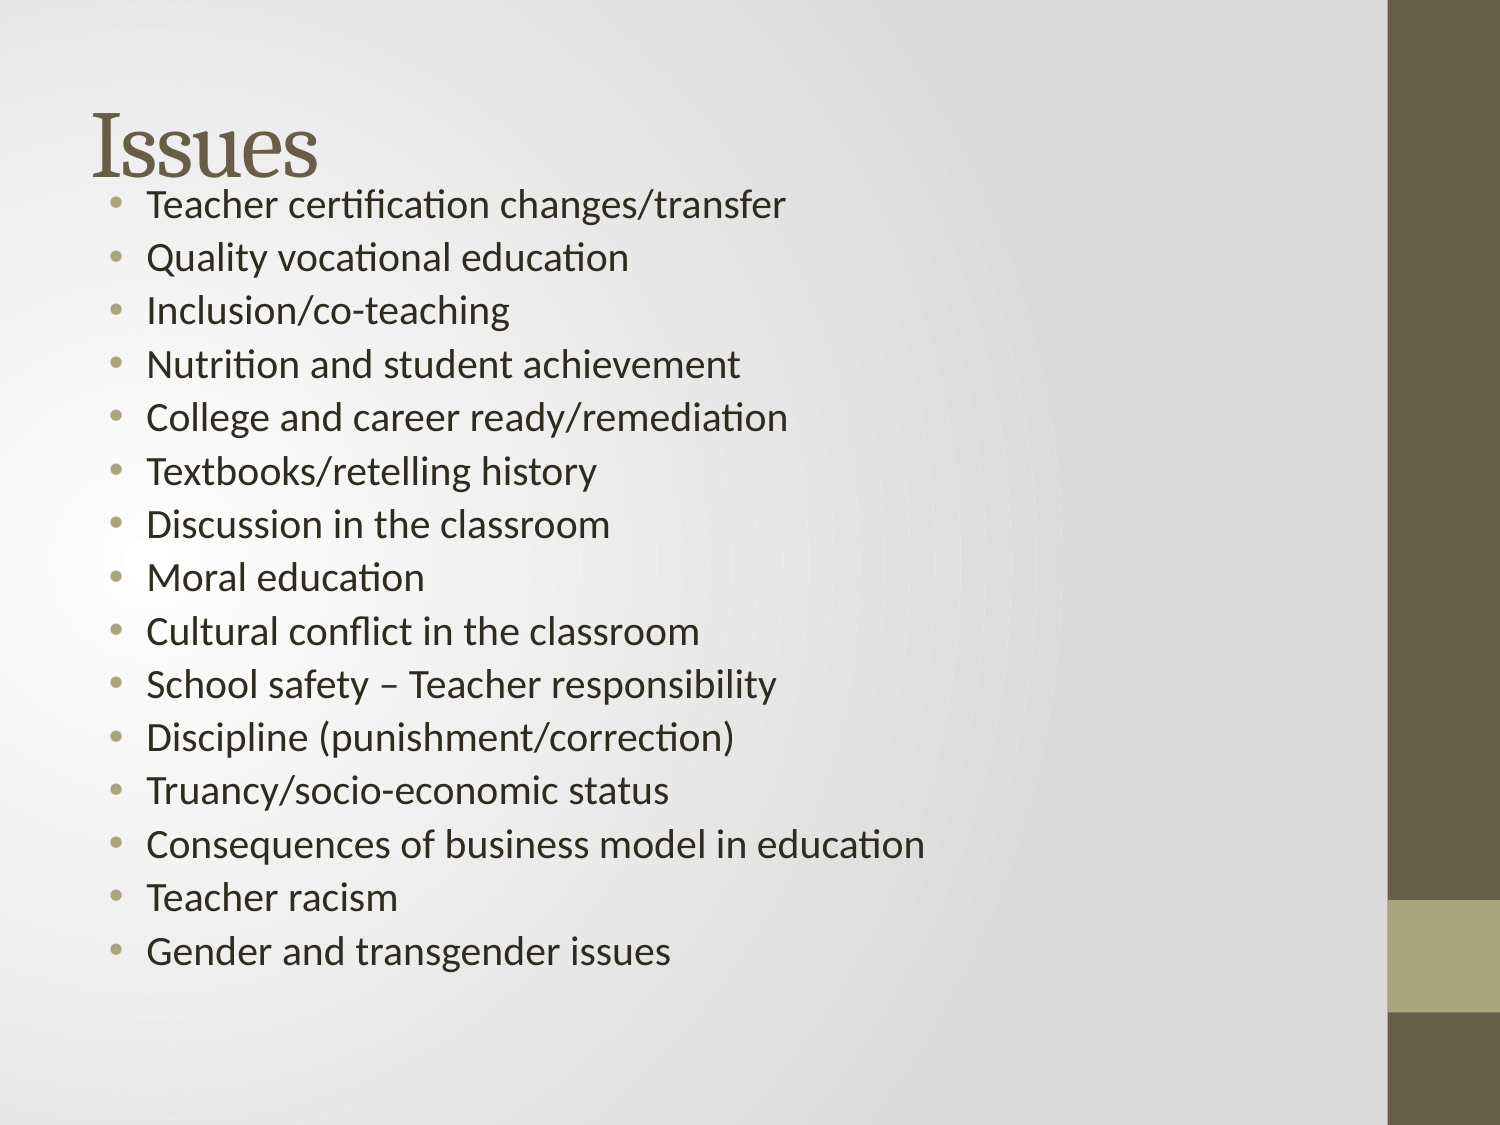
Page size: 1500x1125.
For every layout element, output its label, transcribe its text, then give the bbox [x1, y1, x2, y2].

title Issues [75, 45, 1325, 174]
list Teacher certification changes/transfer Quality vocational education Inclusion/co-teaching Nutrition and student achievement College and career ready/remediation Textbooks/retelling history Discussion in the classroom Moral education Cultural conflict in the classroom School safety – Teacher responsibility Discipline (punishment/correction) Truancy/socio-economic status Consequences of business model in education Teacher racism Gender and transgender issues [74, 174, 1326, 1051]
